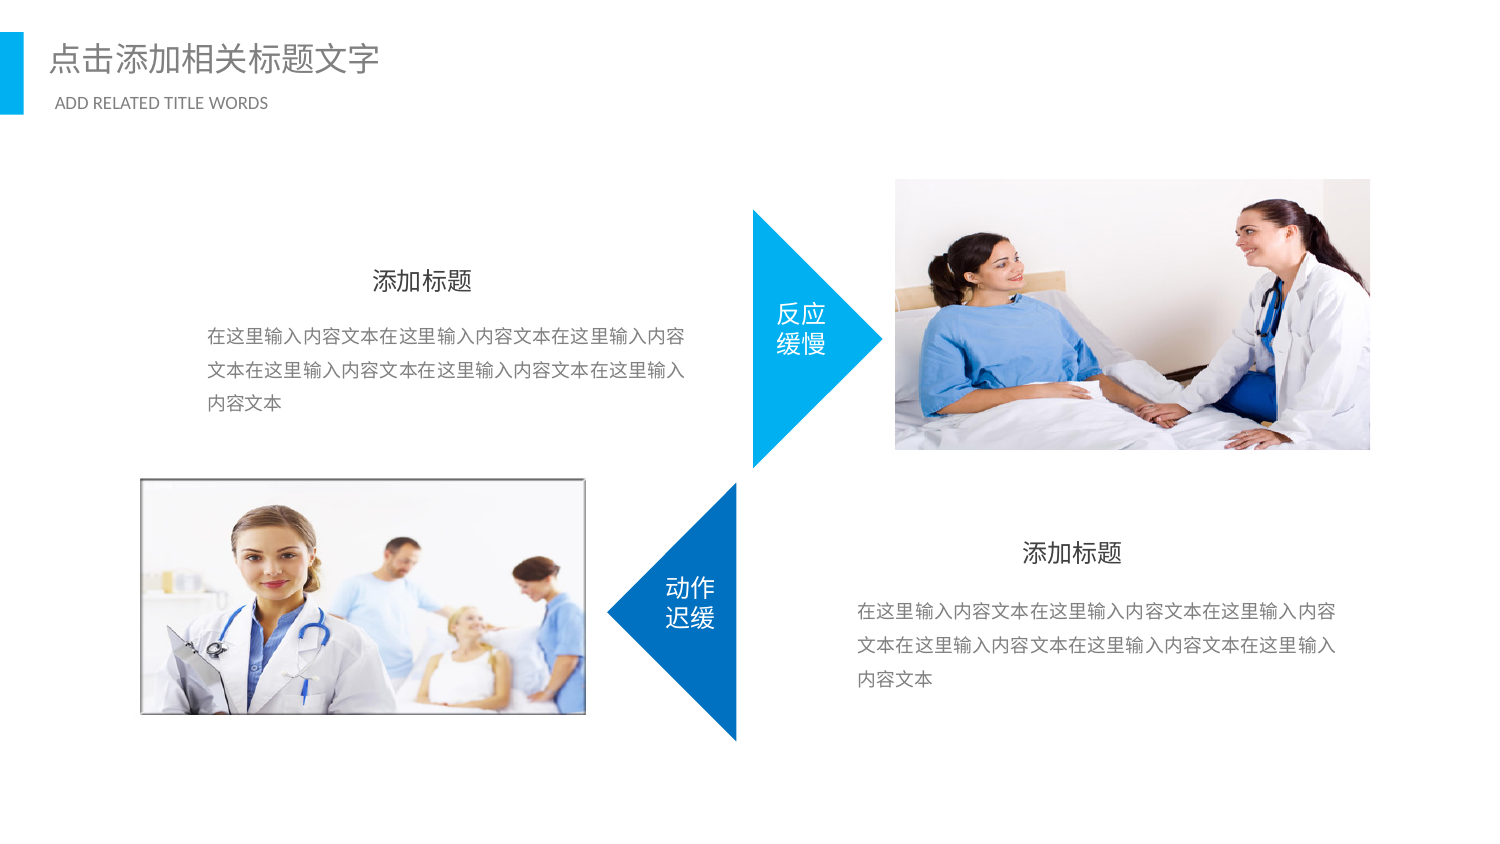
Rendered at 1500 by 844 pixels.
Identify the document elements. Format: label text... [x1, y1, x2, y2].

text_box 动作 迟缓 [650, 564, 731, 640]
text_box [893, 178, 1372, 452]
text_box 添加标题 [1007, 530, 1138, 575]
text_box [753, 209, 883, 469]
text_box 添加标题 [357, 258, 487, 304]
text_box 在这里输入内容文本在这里输入内容文本在这里输入内容文本在这里输入内容文本在这里输入内容文本在这里输入内容文本 [192, 305, 700, 422]
text_box 反应 缓慢 [761, 290, 842, 366]
text_box 在这里输入内容文本在这里输入内容文本在这里输入内容文本在这里输入内容文本在这里输入内容文本在这里输入内容文本 [842, 581, 1351, 698]
text_box [126, 467, 599, 725]
text_box [607, 482, 737, 742]
